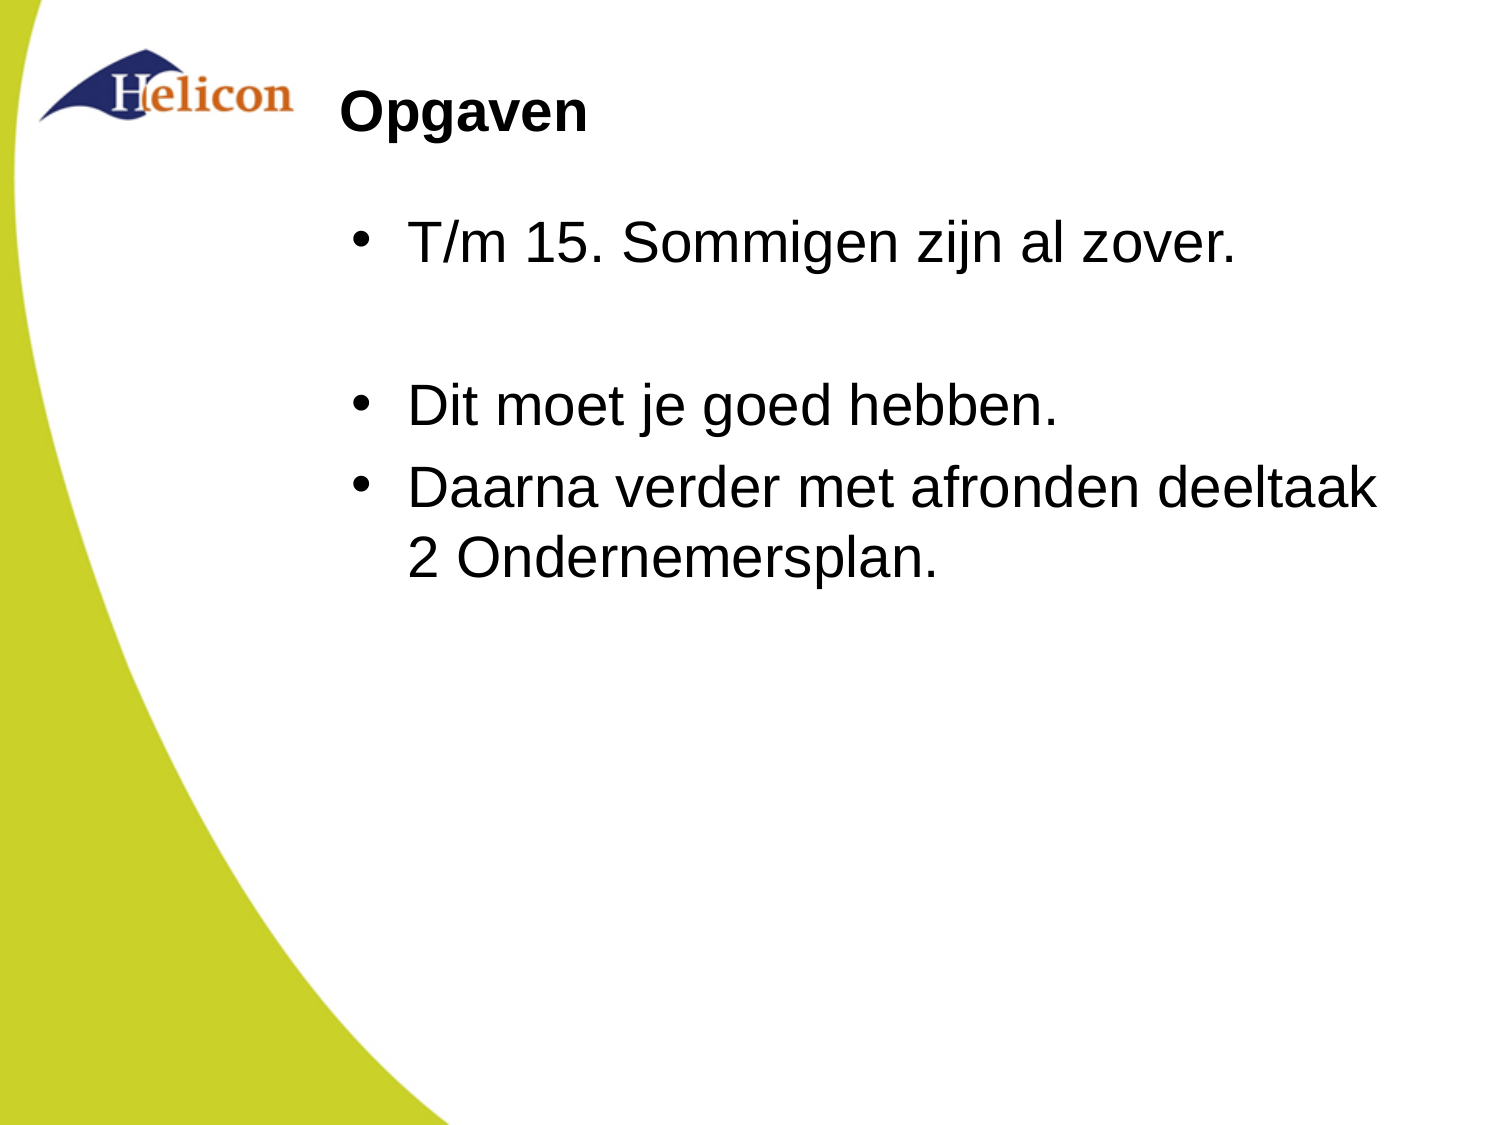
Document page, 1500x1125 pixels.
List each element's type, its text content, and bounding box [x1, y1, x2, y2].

title Opgaven [324, 54, 1415, 161]
list T/m 15. Sommigen zijn al zover. Dit moet je goed hebben. Daarna verder met afronden deeltaak 2 Ondernemersplan. [336, 196, 1425, 1005]
picture [0, 0, 1500, 1125]
